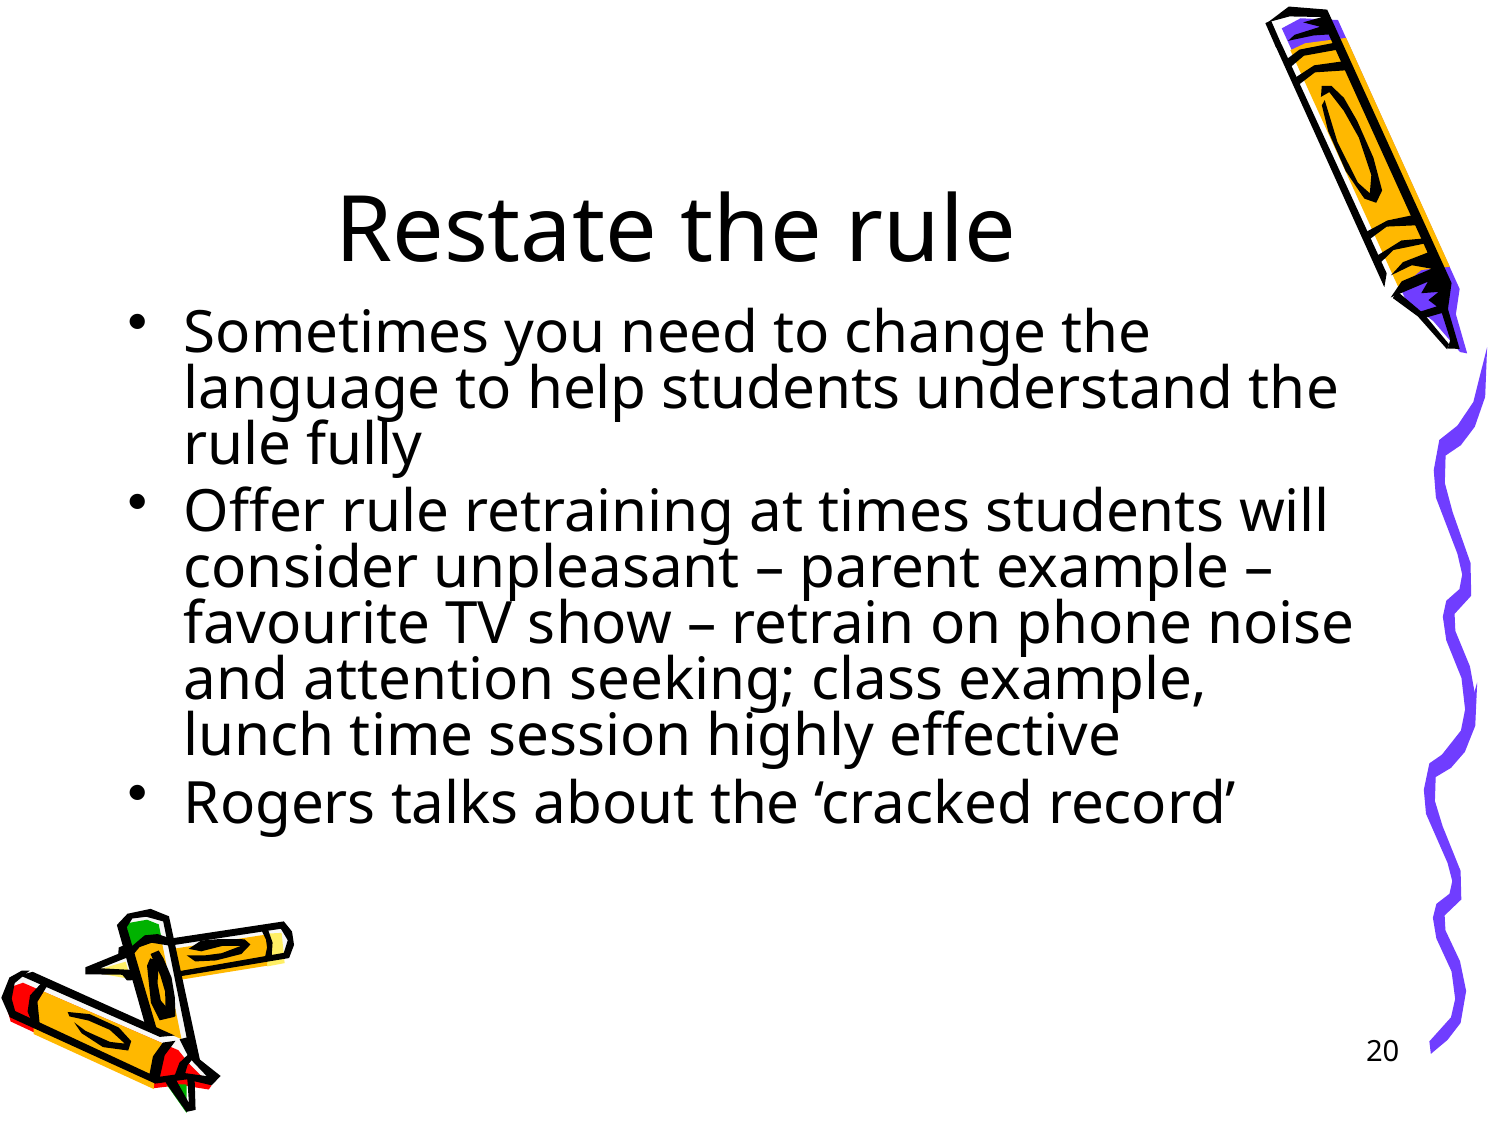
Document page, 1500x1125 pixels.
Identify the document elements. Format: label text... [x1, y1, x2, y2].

slide_number 20 [1101, 1024, 1415, 1101]
list Sometimes you need to change the language to help students understand the rule fully Offer rule retraining at times students will consider unpleasant – parent example – favourite TV show – retrain on phone noise and attention seeking; class example, lunch time session highly effective Rogers talks about the ‘cracked record’ [112, 299, 1376, 901]
title Restate the rule [112, 24, 1240, 288]
